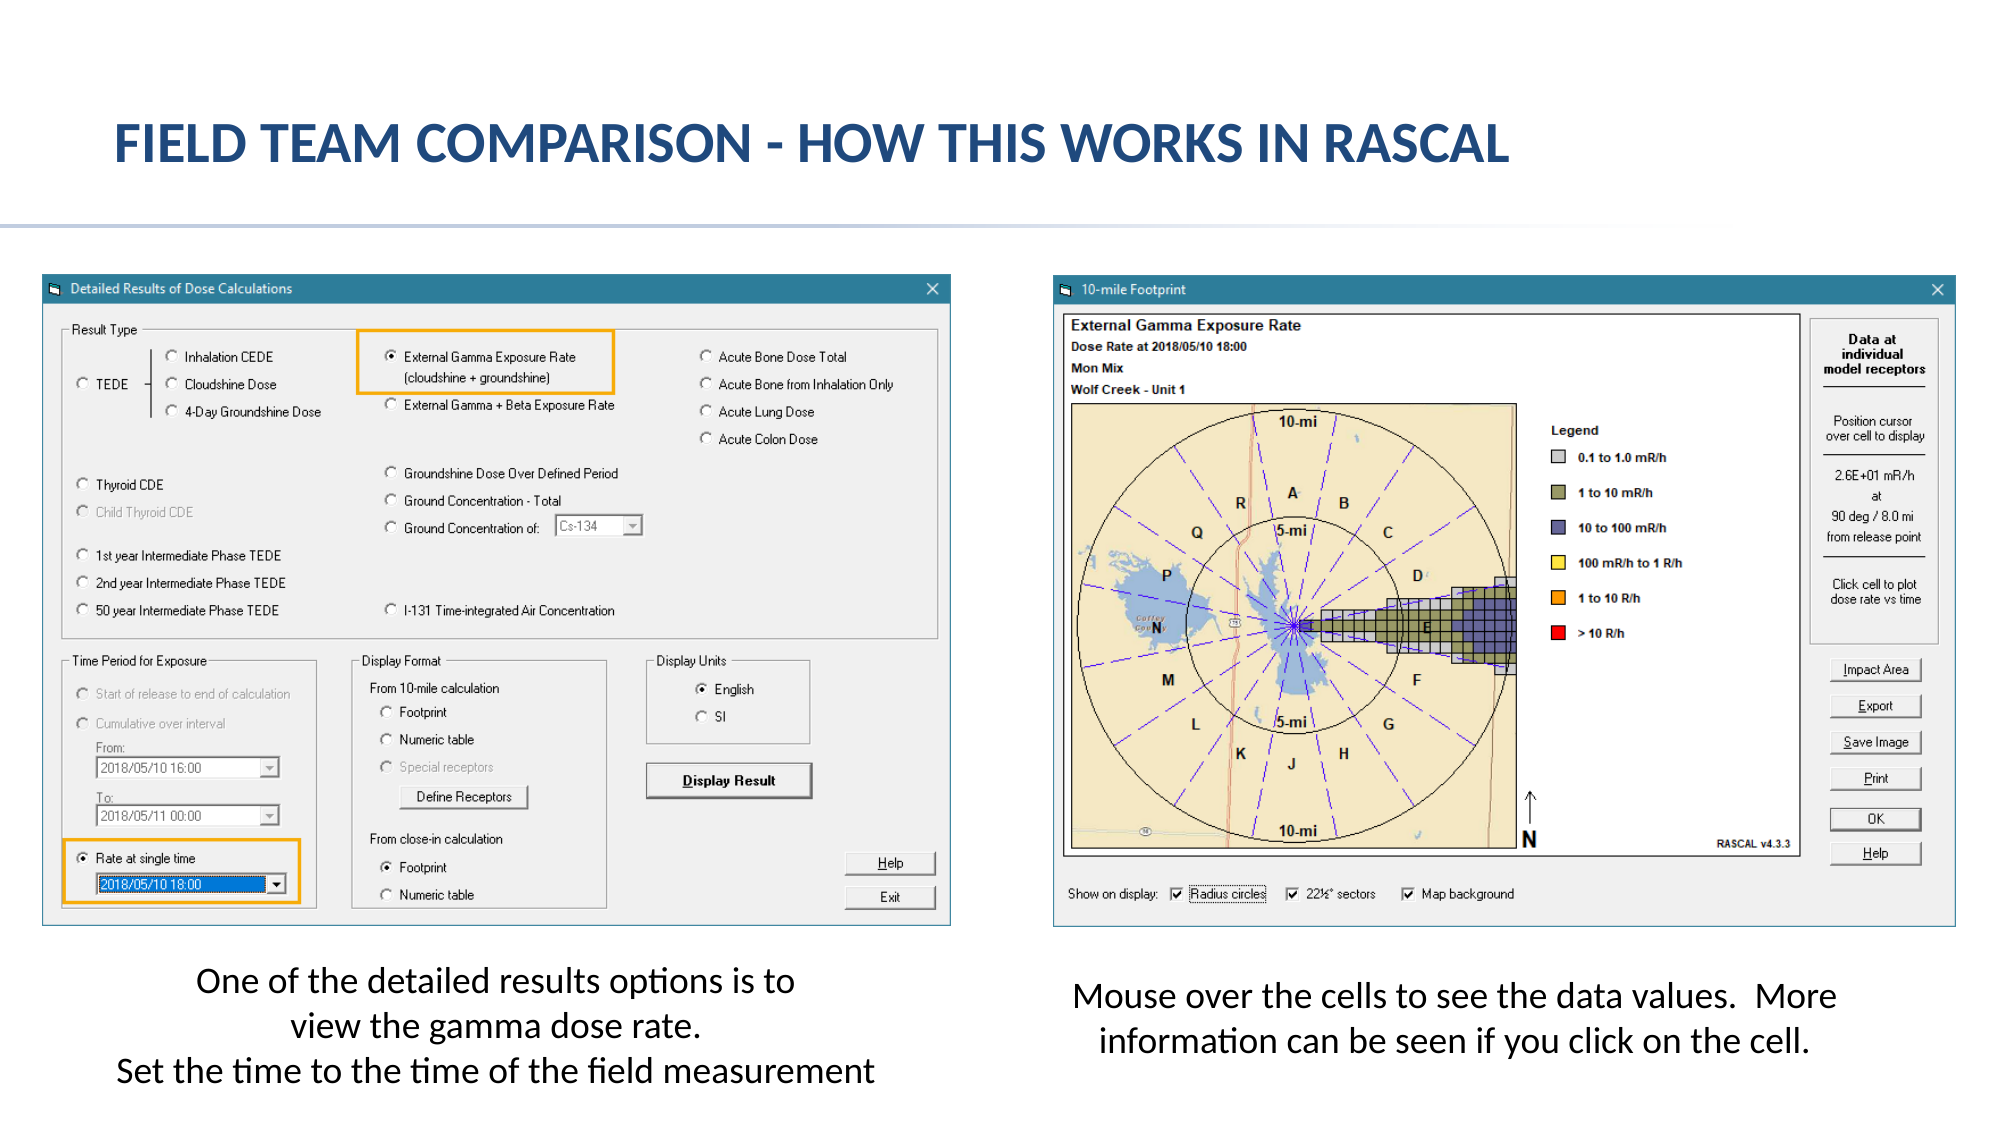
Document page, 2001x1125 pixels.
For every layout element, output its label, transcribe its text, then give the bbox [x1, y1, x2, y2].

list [1055, 277, 1955, 926]
title Field Team Comparison - How This Works in RASCAL [99, 45, 1900, 233]
text_box Mouse over the cells to see the data values. More information can be seen if you click on the cell. [1006, 963, 1904, 1069]
picture [42, 274, 951, 926]
text_box One of the detailed results options is to view the gamma dose rate. Set the time to the time of the field measurement [42, 948, 951, 1099]
